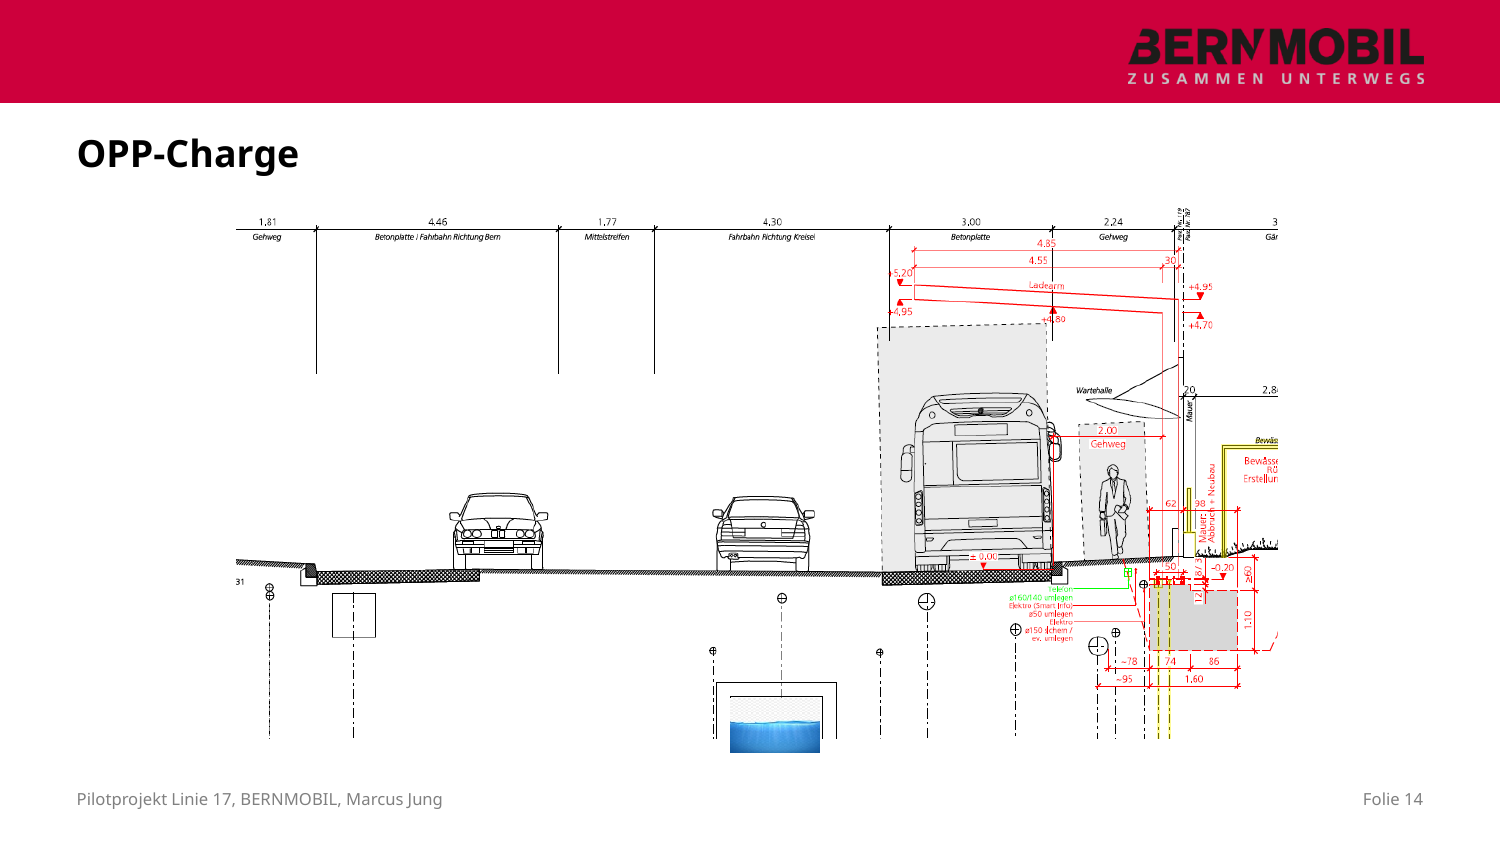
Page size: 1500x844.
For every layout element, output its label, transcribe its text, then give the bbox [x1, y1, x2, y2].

picture [235, 200, 1278, 739]
title OPP-Charge [76, 129, 1424, 192]
picture [1128, 28, 1424, 84]
slide_number Folie 14 [1068, 776, 1424, 812]
footer Pilotprojekt Linie 17, BERNMOBIL, Marcus Jung [76, 776, 1045, 812]
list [730, 698, 820, 753]
